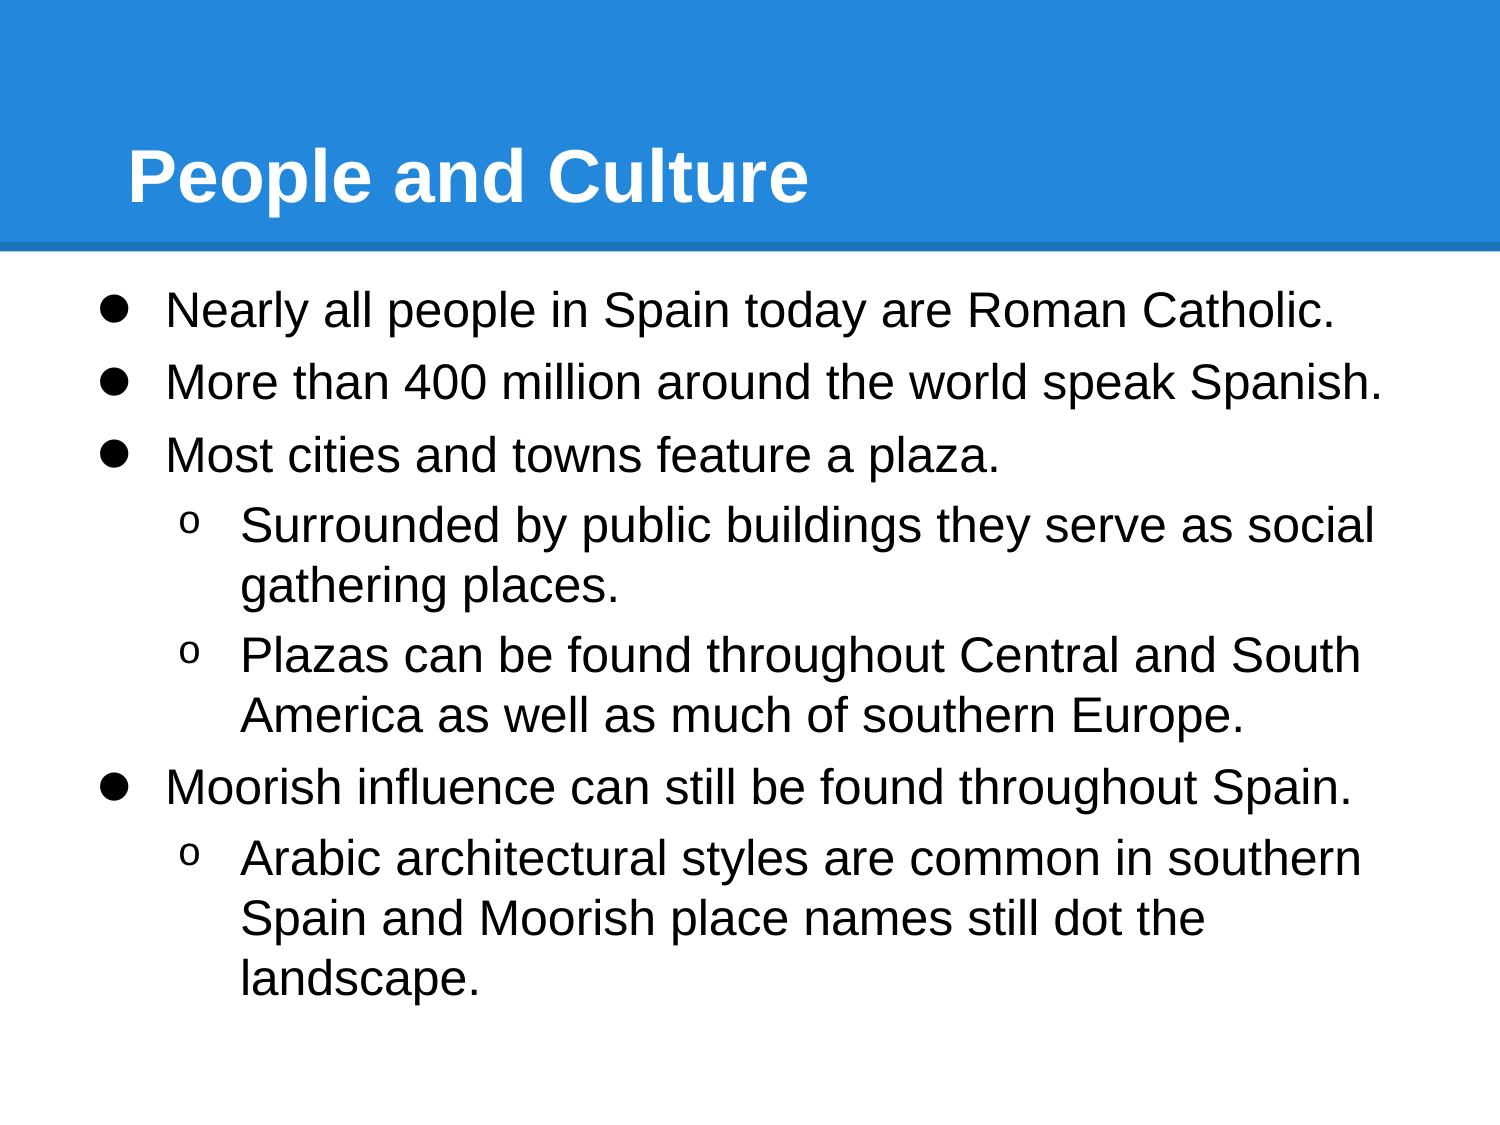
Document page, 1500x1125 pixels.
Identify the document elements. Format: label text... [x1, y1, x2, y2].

list Nearly all people in Spain today are Roman Catholic. More than 400 million around the world speak Spanish. Most cities and towns feature a plaza. Surrounded by public buildings they serve as social gathering places. Plazas can be found throughout Central and South America as well as much of southern Europe. Moorish influence can still be found throughout Spain. Arabic architectural styles are common in southern Spain and Moorish place names still dot the landscape. [75, 262, 1425, 1078]
title People and Culture [75, 45, 1425, 233]
